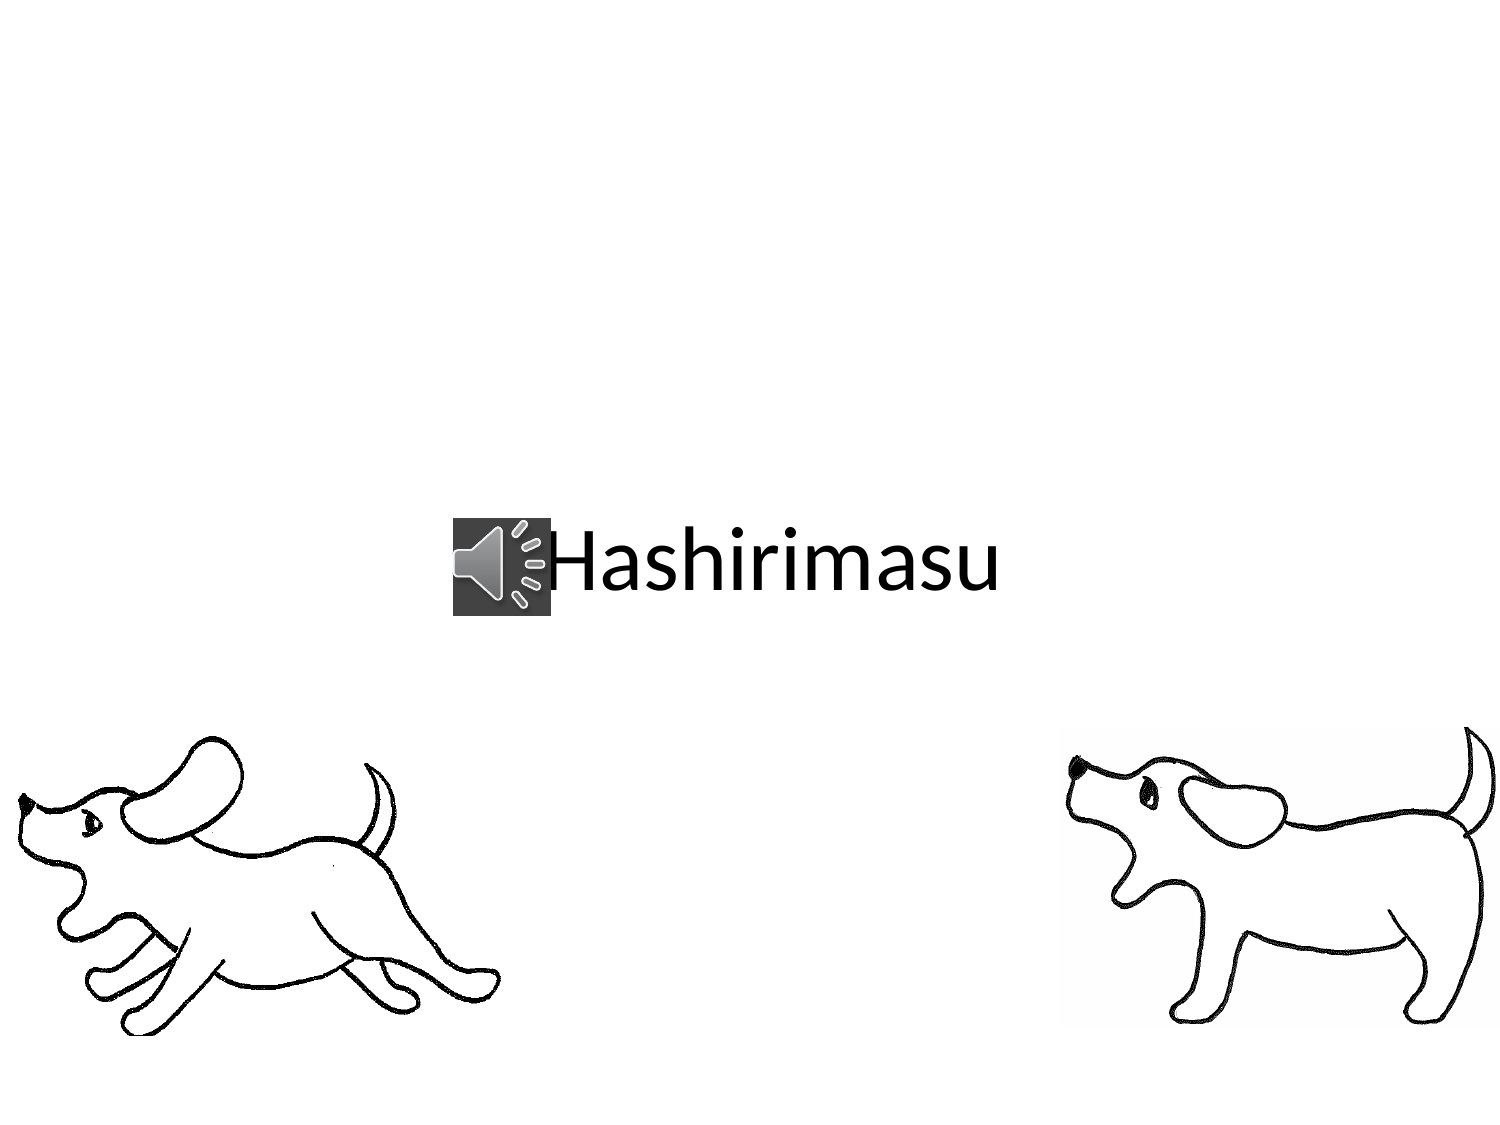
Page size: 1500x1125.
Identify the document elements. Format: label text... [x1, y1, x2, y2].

picture [0, 727, 502, 1037]
text_box Hashirimasu [527, 491, 1019, 617]
picture [451, 516, 553, 618]
picture [1058, 727, 1500, 1026]
